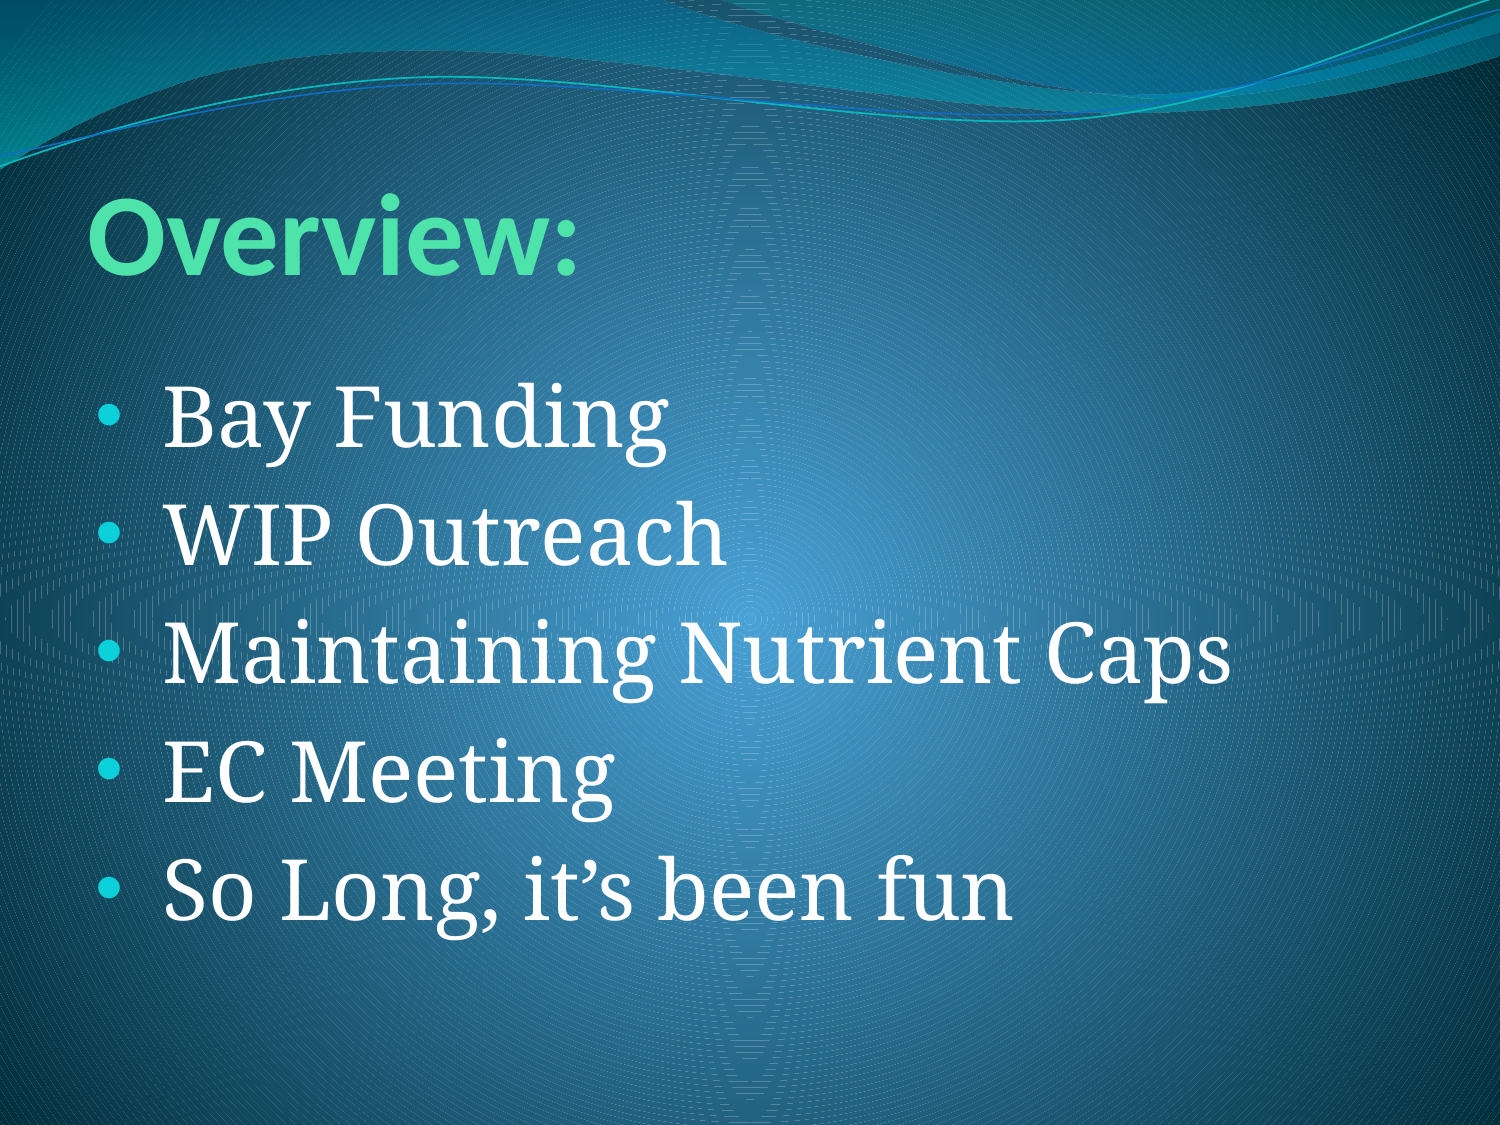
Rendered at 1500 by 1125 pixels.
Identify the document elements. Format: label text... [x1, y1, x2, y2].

list Bay Funding WIP Outreach Maintaining Nutrient Caps EC Meeting So Long, it’s been fun [87, 299, 1363, 950]
title Overview: [87, 75, 1363, 299]
